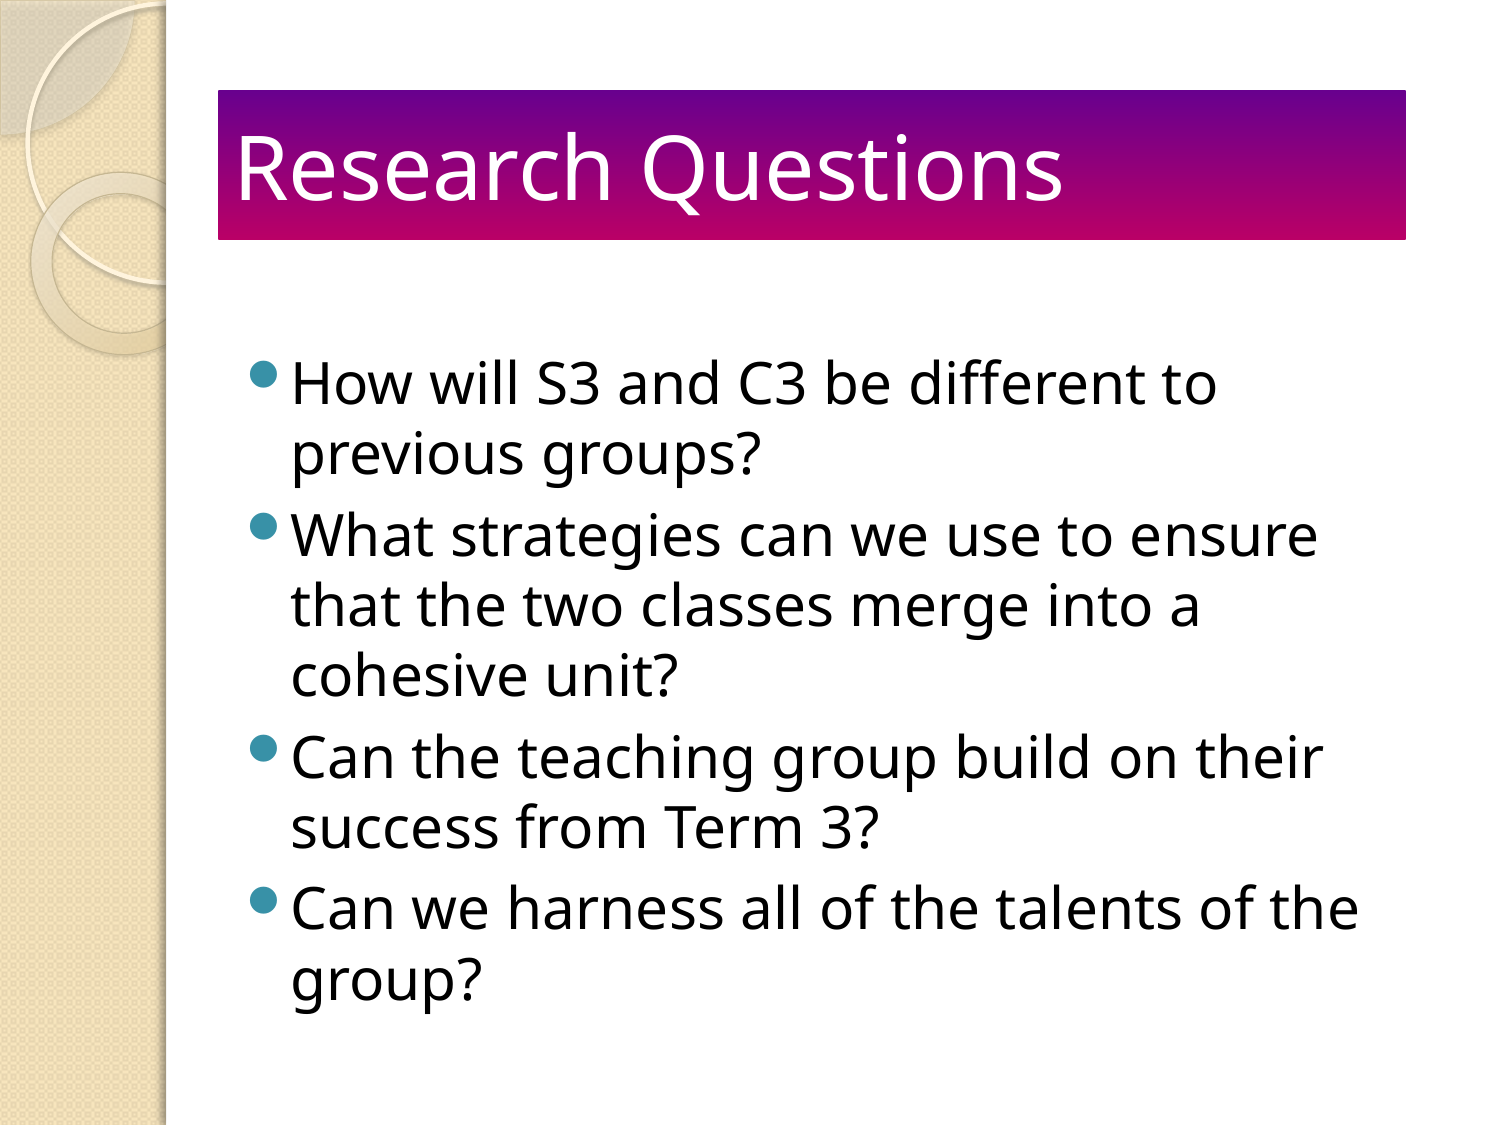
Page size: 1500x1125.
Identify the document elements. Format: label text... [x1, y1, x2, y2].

text_box Research Questions [218, 90, 1406, 240]
list How will S3 and C3 be different to previous groups? What strategies can we use to ensure that the two classes merge into a cohesive unit? Can the teaching group build on their success from Term 3? Can we harness all of the talents of the group? [218, 338, 1449, 1024]
